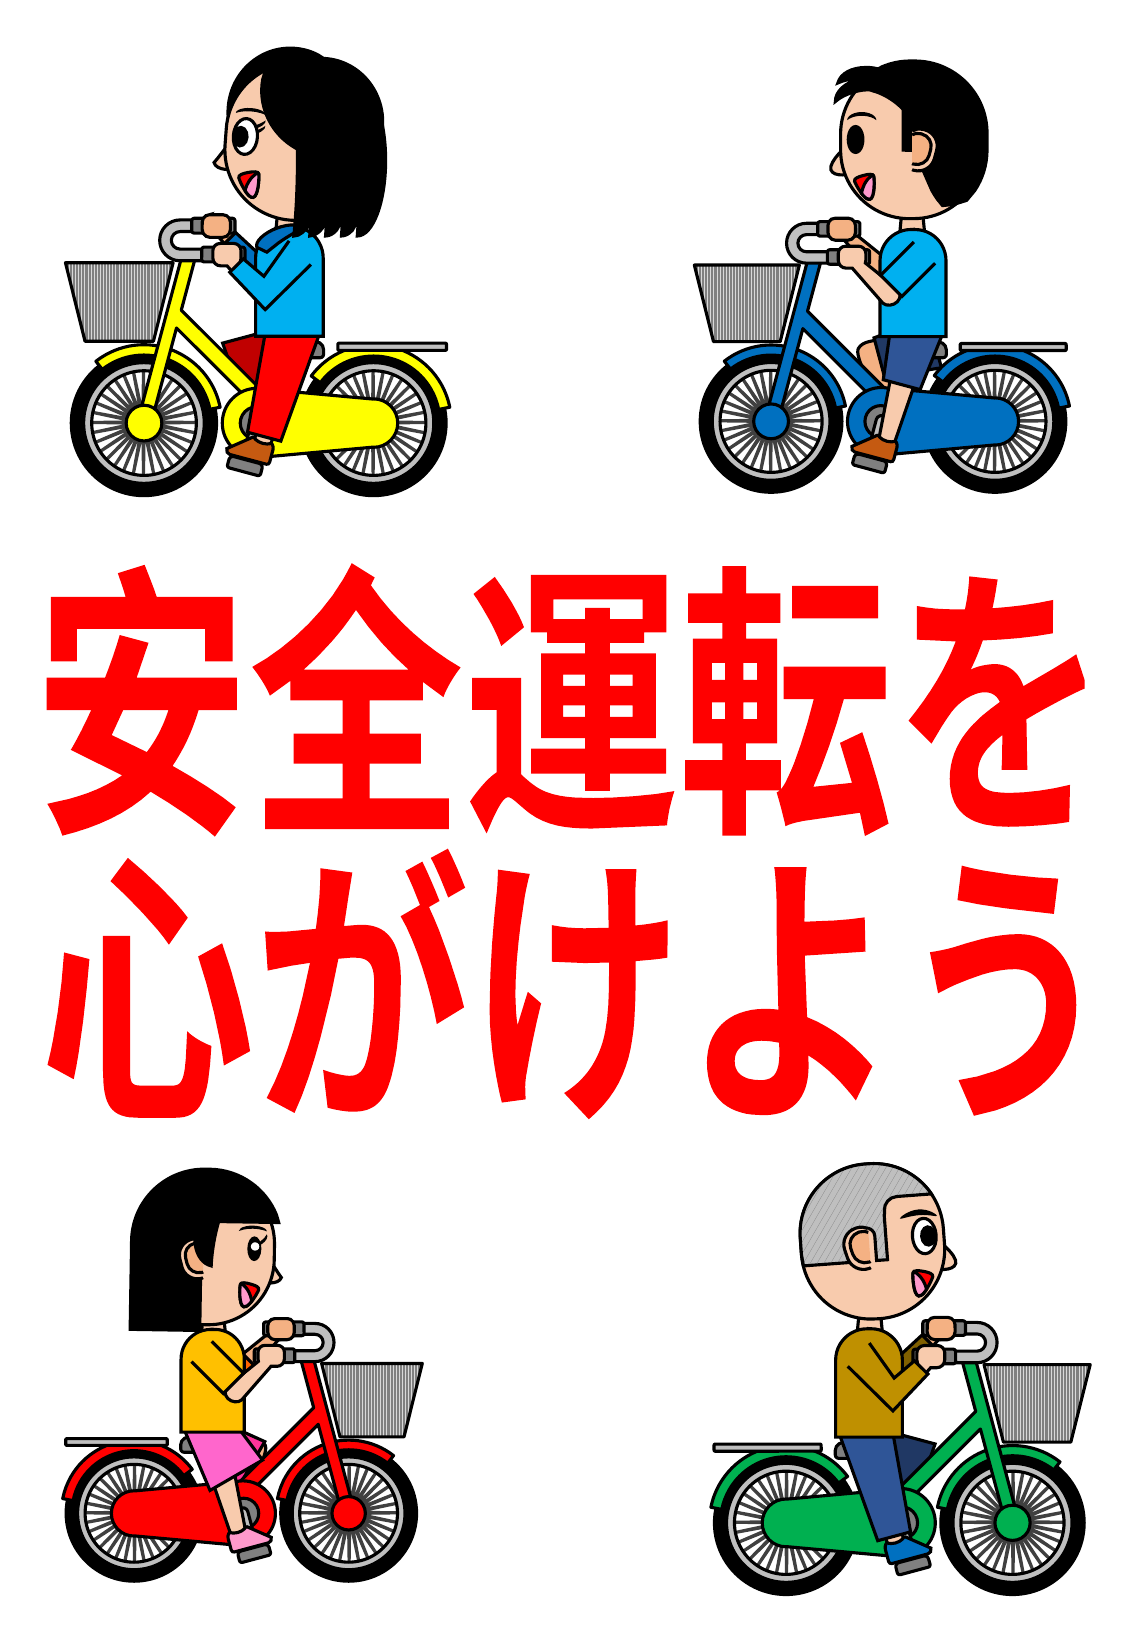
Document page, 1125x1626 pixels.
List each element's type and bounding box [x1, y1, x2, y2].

text_box [694, 59, 1072, 497]
text_box [65, 49, 452, 501]
text_box [709, 1162, 1091, 1600]
text_box [61, 1168, 423, 1586]
